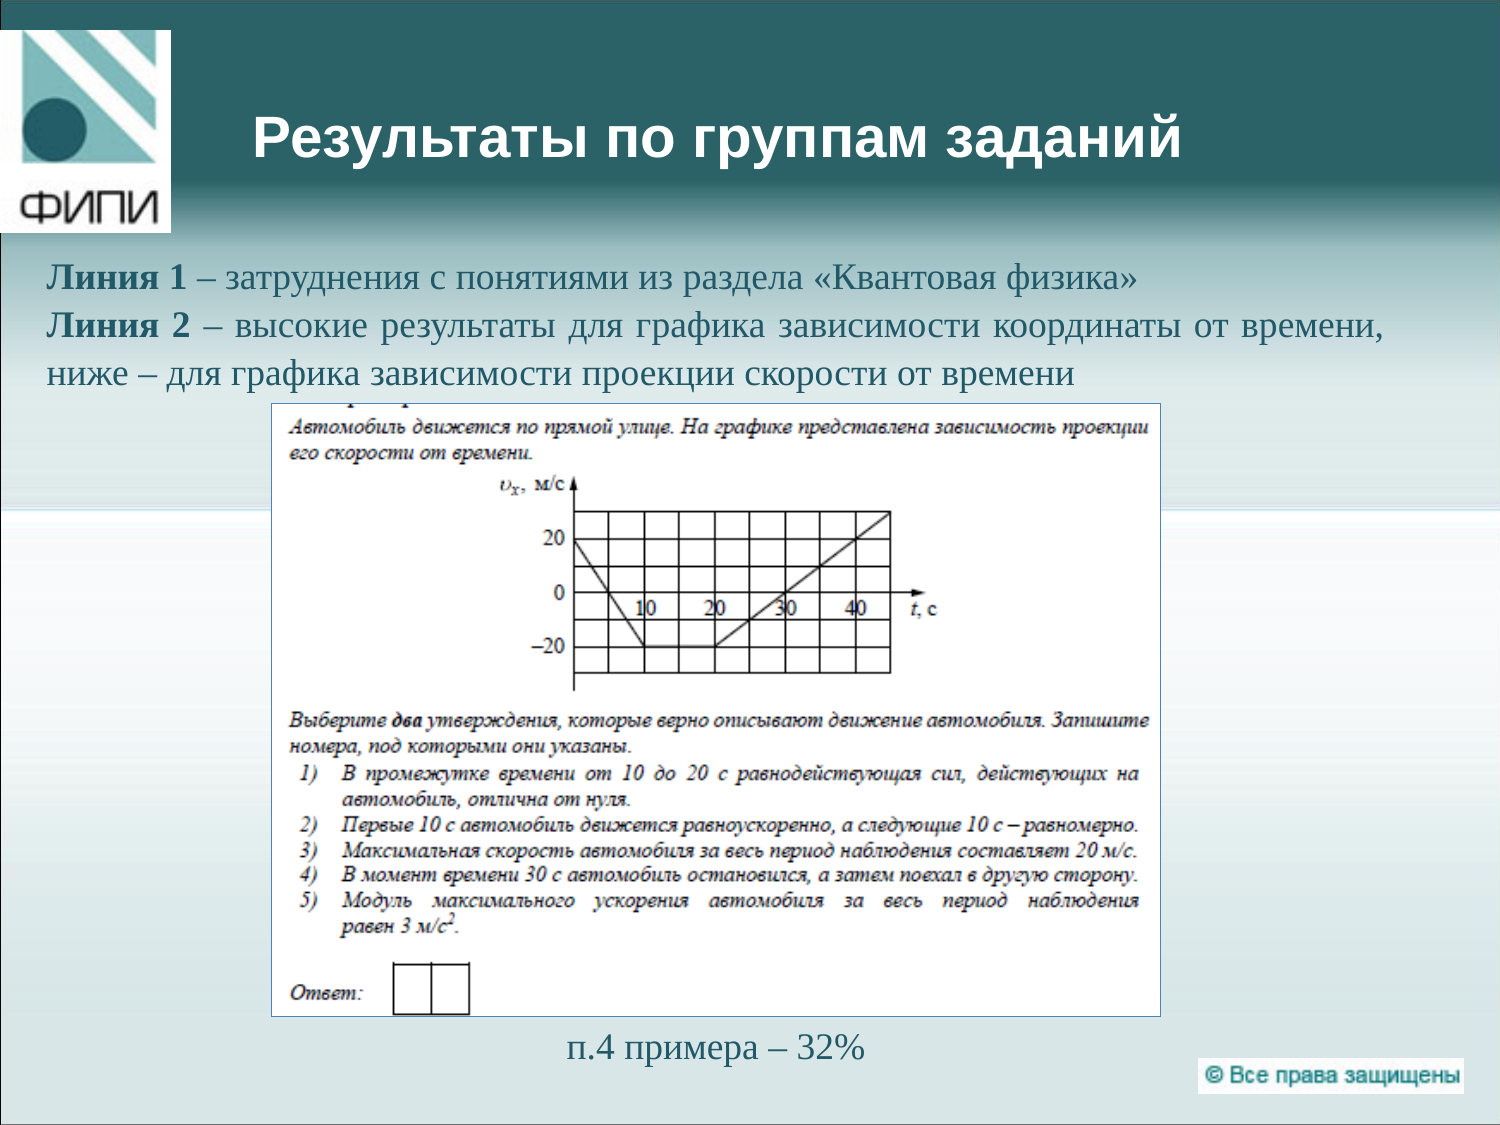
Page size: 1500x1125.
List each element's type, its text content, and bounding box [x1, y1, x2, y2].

text_box Линия 1 – затруднения с понятиями из раздела «Квантовая физика» Линия 2 – высокие результаты для графика зависимости координаты от времени, ниже – для графика зависимости проекции скорости от времени п.4 примера – 32% [31, 241, 1401, 1099]
title Результаты по группам заданий [252, 36, 1425, 242]
picture [0, 0, 1500, 1125]
